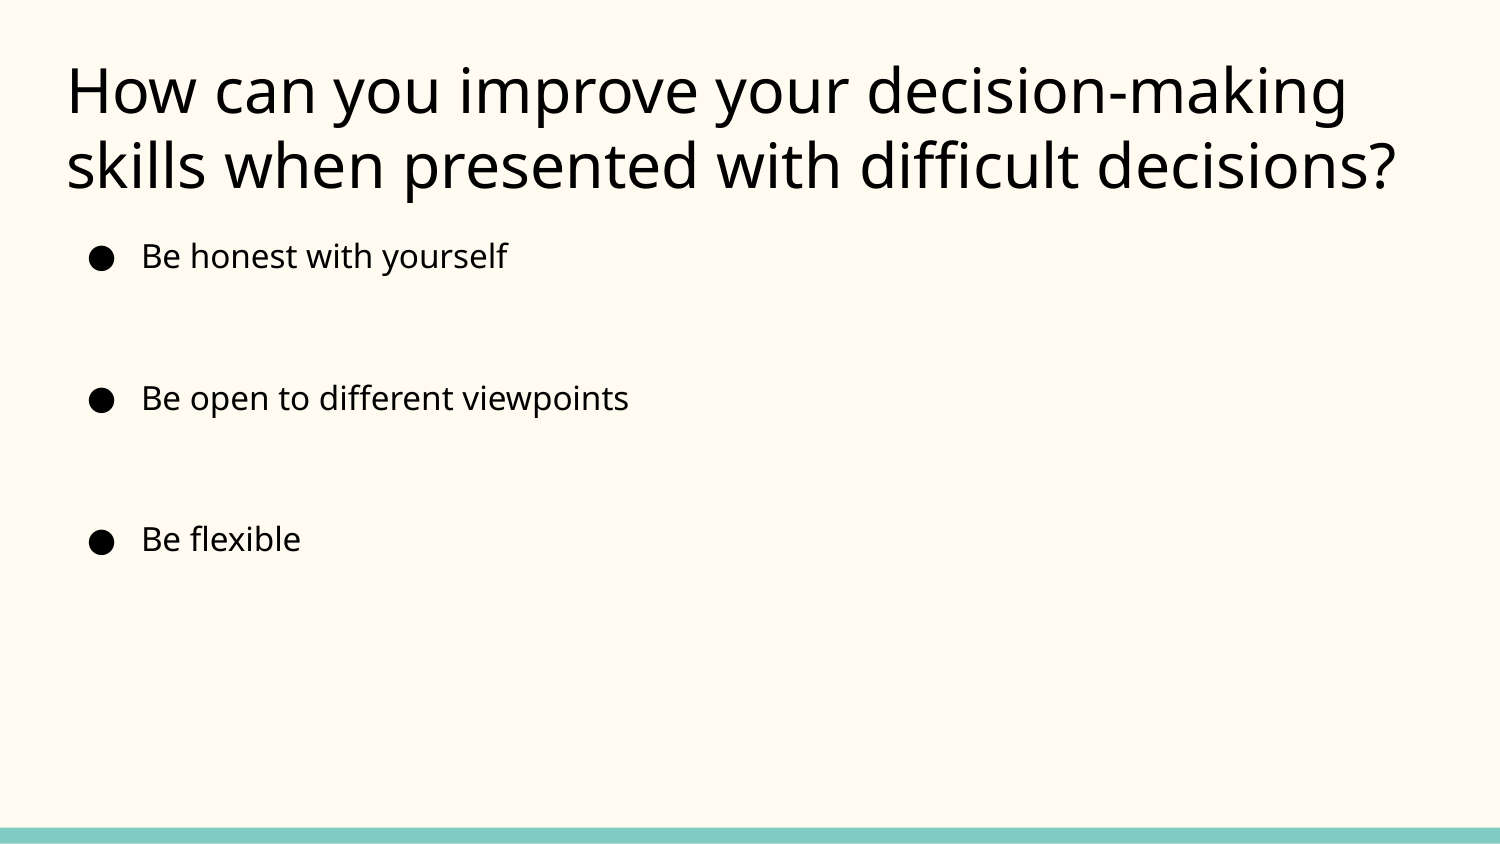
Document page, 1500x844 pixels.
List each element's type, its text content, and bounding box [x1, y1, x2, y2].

title How can you improve your decision-making skills when presented with difficult decisions? [51, 35, 1449, 196]
list Be honest with yourself Be open to different viewpoints Be flexible [51, 214, 1449, 802]
